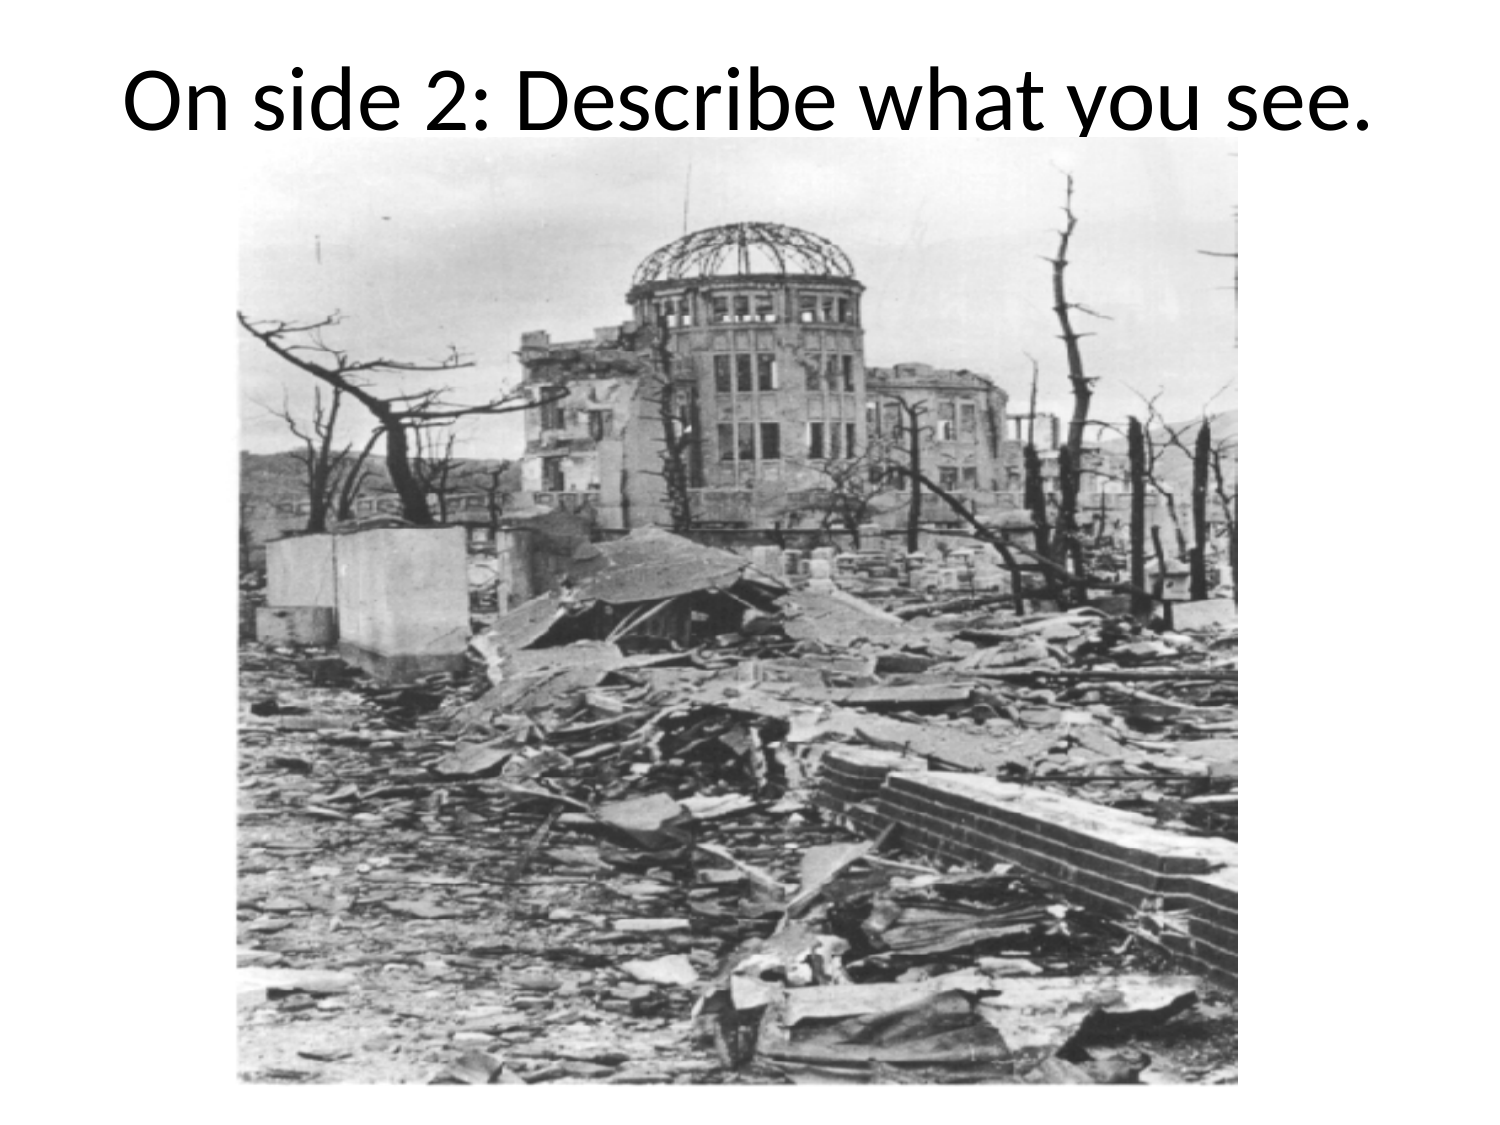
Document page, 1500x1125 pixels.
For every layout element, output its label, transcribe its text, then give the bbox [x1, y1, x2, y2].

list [224, 137, 1238, 1088]
title On side 2: Describe what you see. [75, 0, 1425, 188]
